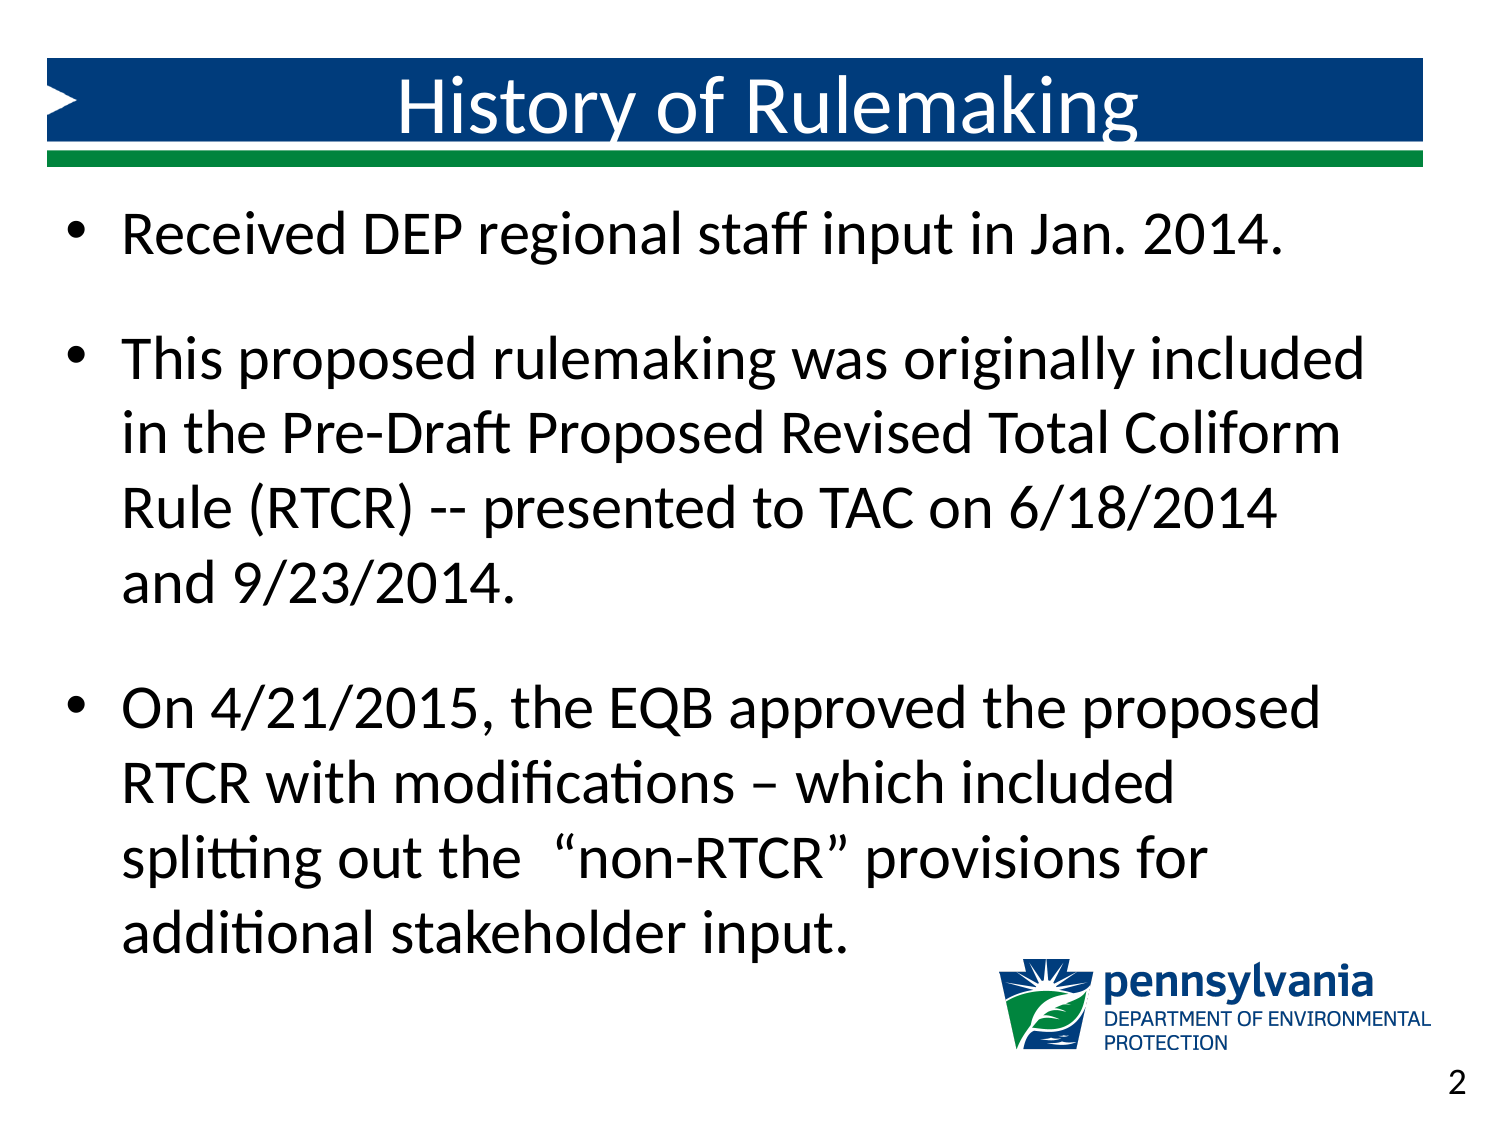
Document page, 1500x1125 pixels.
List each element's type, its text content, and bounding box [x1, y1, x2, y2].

list Received DEP regional staff input in Jan. 2014. This proposed rulemaking was originally included in the Pre-Draft Proposed Revised Total Coliform Rule (RTCR) -- presented to TAC on 6/18/2014 and 9/23/2014. On 4/21/2015, the EQB approved the proposed RTCR with modifications – which included splitting out the “non-RTCR” provisions for additional stakeholder input. [50, 184, 1401, 975]
text_box 2 [1433, 1049, 1482, 1110]
picture [999, 958, 1431, 1051]
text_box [47, 58, 1423, 167]
